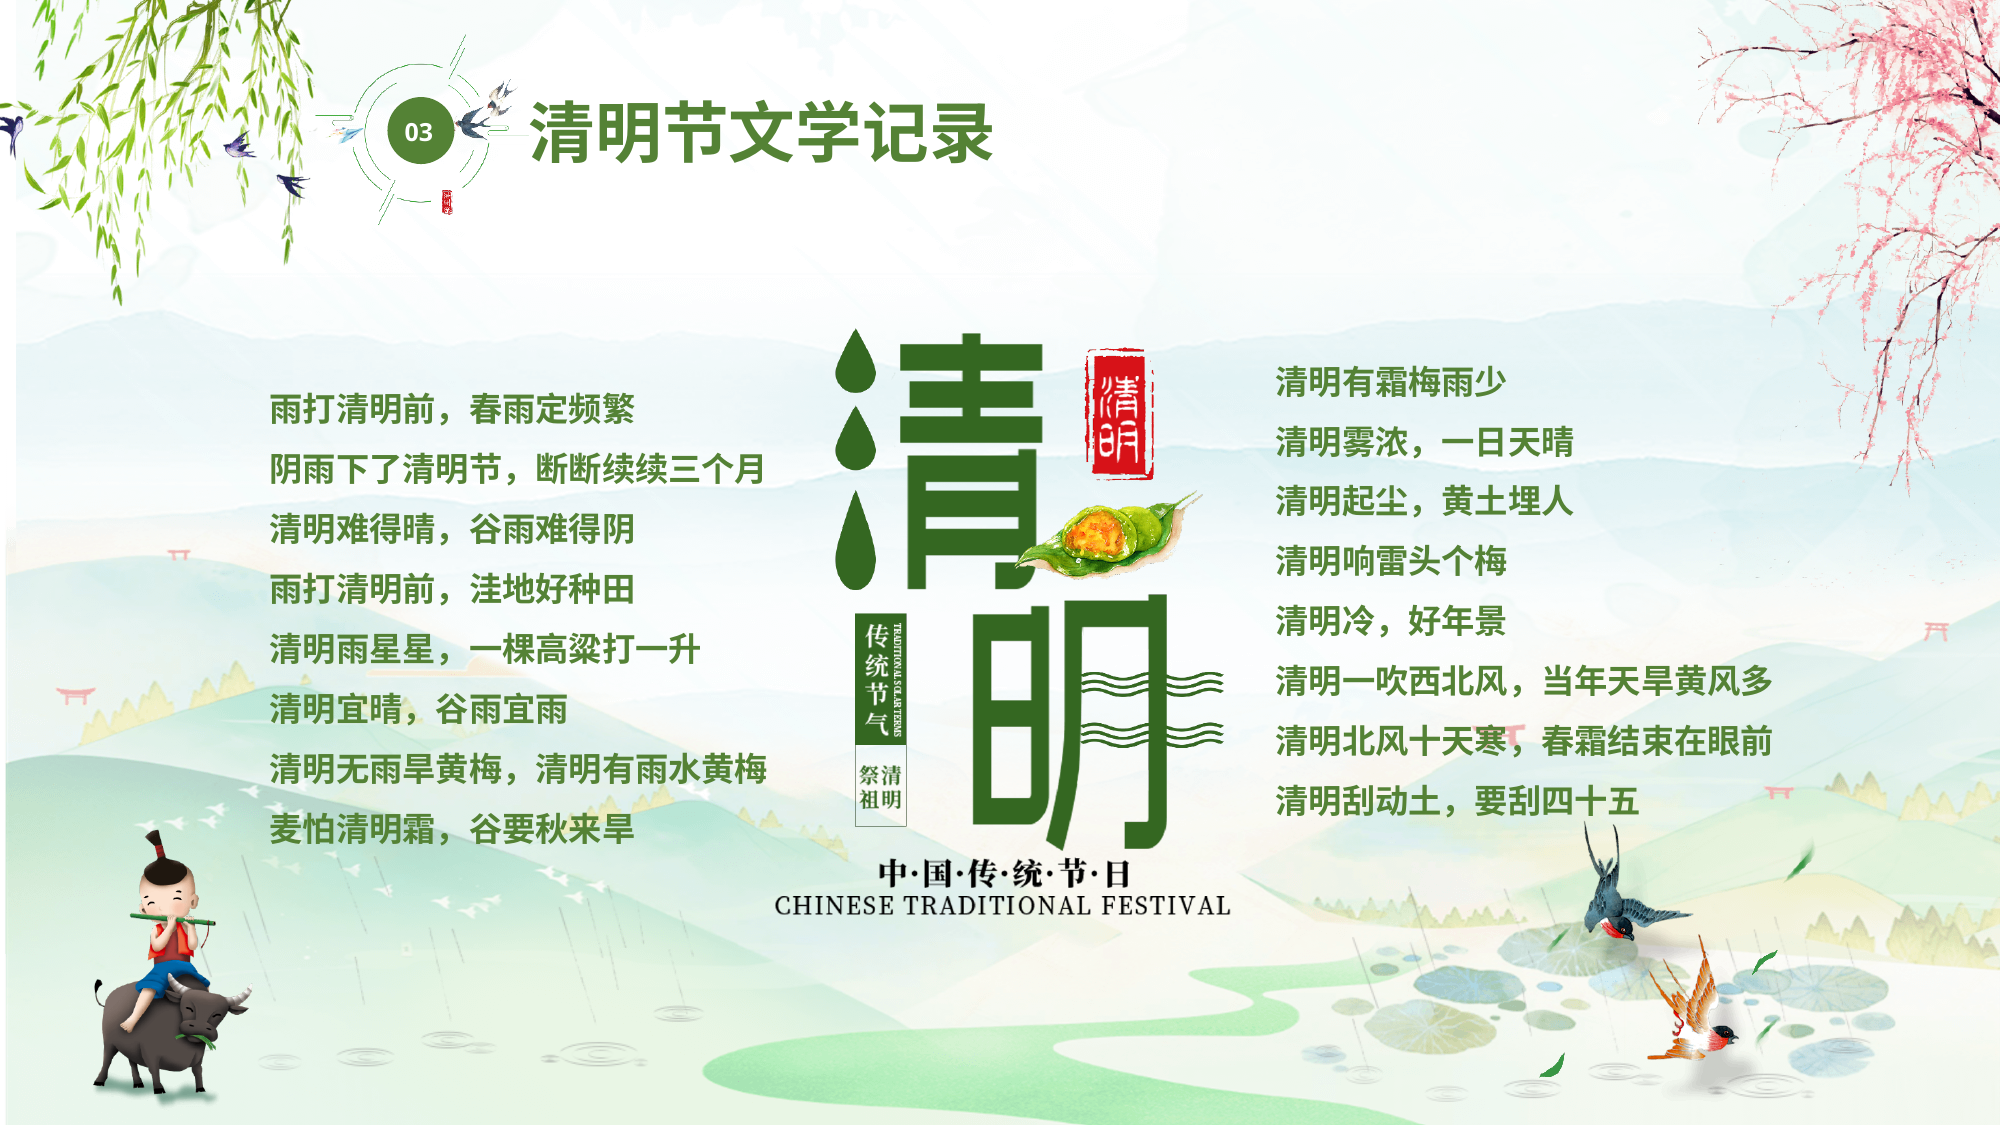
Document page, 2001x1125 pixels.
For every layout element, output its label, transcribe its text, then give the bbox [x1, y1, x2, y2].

picture [0, 0, 331, 419]
picture [1510, 802, 1836, 1125]
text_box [285, 0, 552, 263]
picture [21, 828, 275, 1113]
text_box 清明有霜梅雨少 清明雾浓，一日天晴 清明起尘，黄土埋人 清明响雷头个梅 清明冷，好年景 清明一吹西北风，当年天旱黄风多 清明北风十天寒，春霜结束在眼前 清明刮动土，要刮四十五 [1328, 333, 1934, 770]
picture [663, 297, 1328, 963]
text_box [54, 770, 1986, 1125]
text_box 清明节文学记录 [552, 83, 1060, 179]
picture [1698, 0, 2000, 605]
text_box 雨打清明前，春雨定频繁 阴雨下了清明节，断断续续三个月 清明难得晴，谷雨难得阴 雨打清明前，洼地好种田 清明雨星星，一棵高粱打一升 清明宜晴，谷雨宜雨 清明无雨旱黄梅，清明有雨水黄梅 麦怕清明霜，谷要秋来旱 [255, 361, 663, 770]
